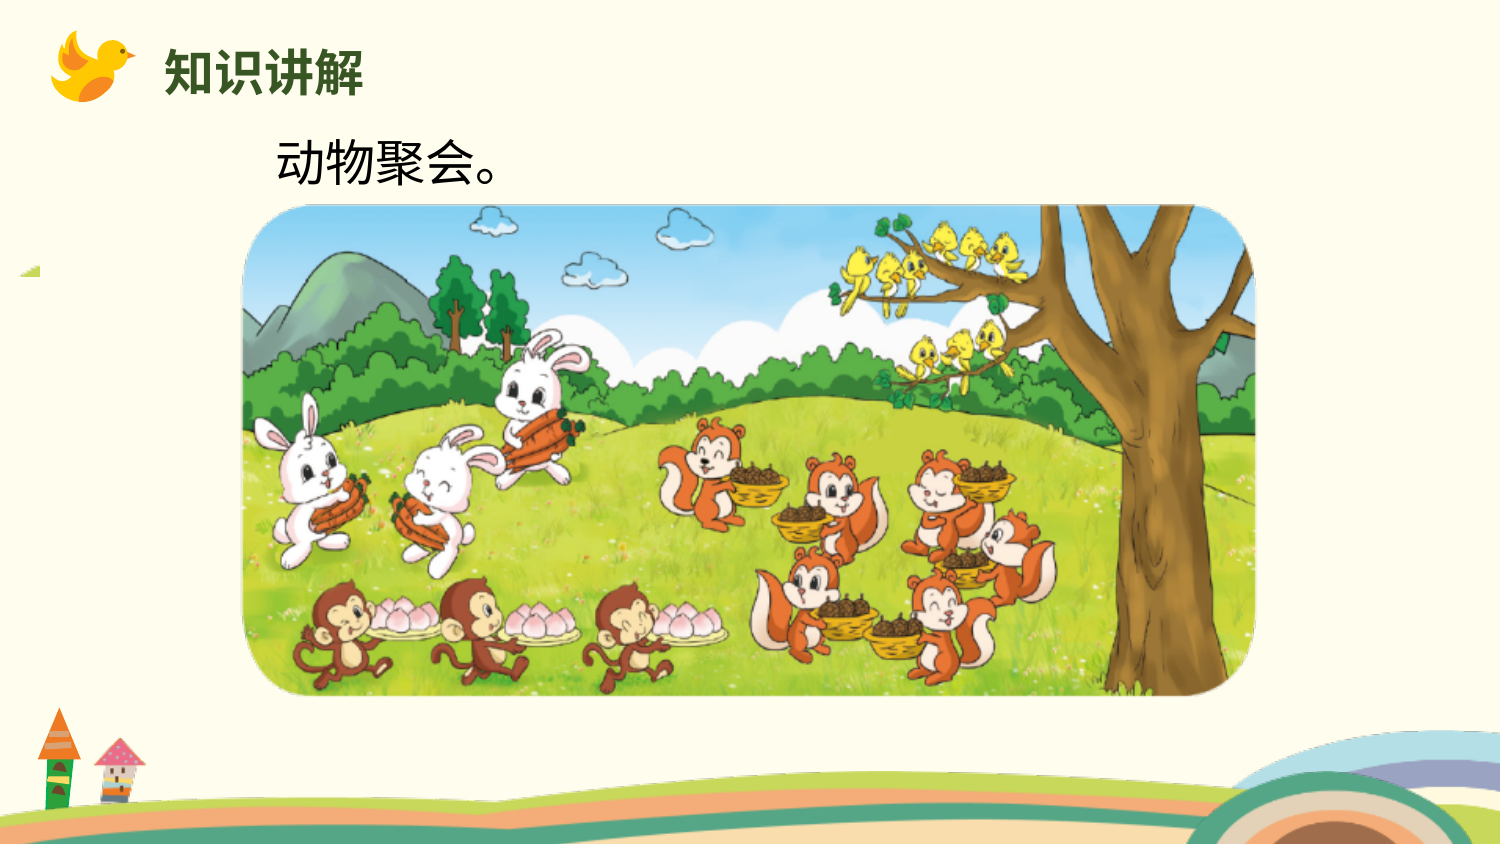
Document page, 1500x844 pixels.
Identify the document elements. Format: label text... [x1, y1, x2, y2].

text_box 动物聚会。 [264, 113, 1351, 197]
text_box 知识讲解 [152, 35, 376, 107]
picture [0, 0, 1500, 844]
